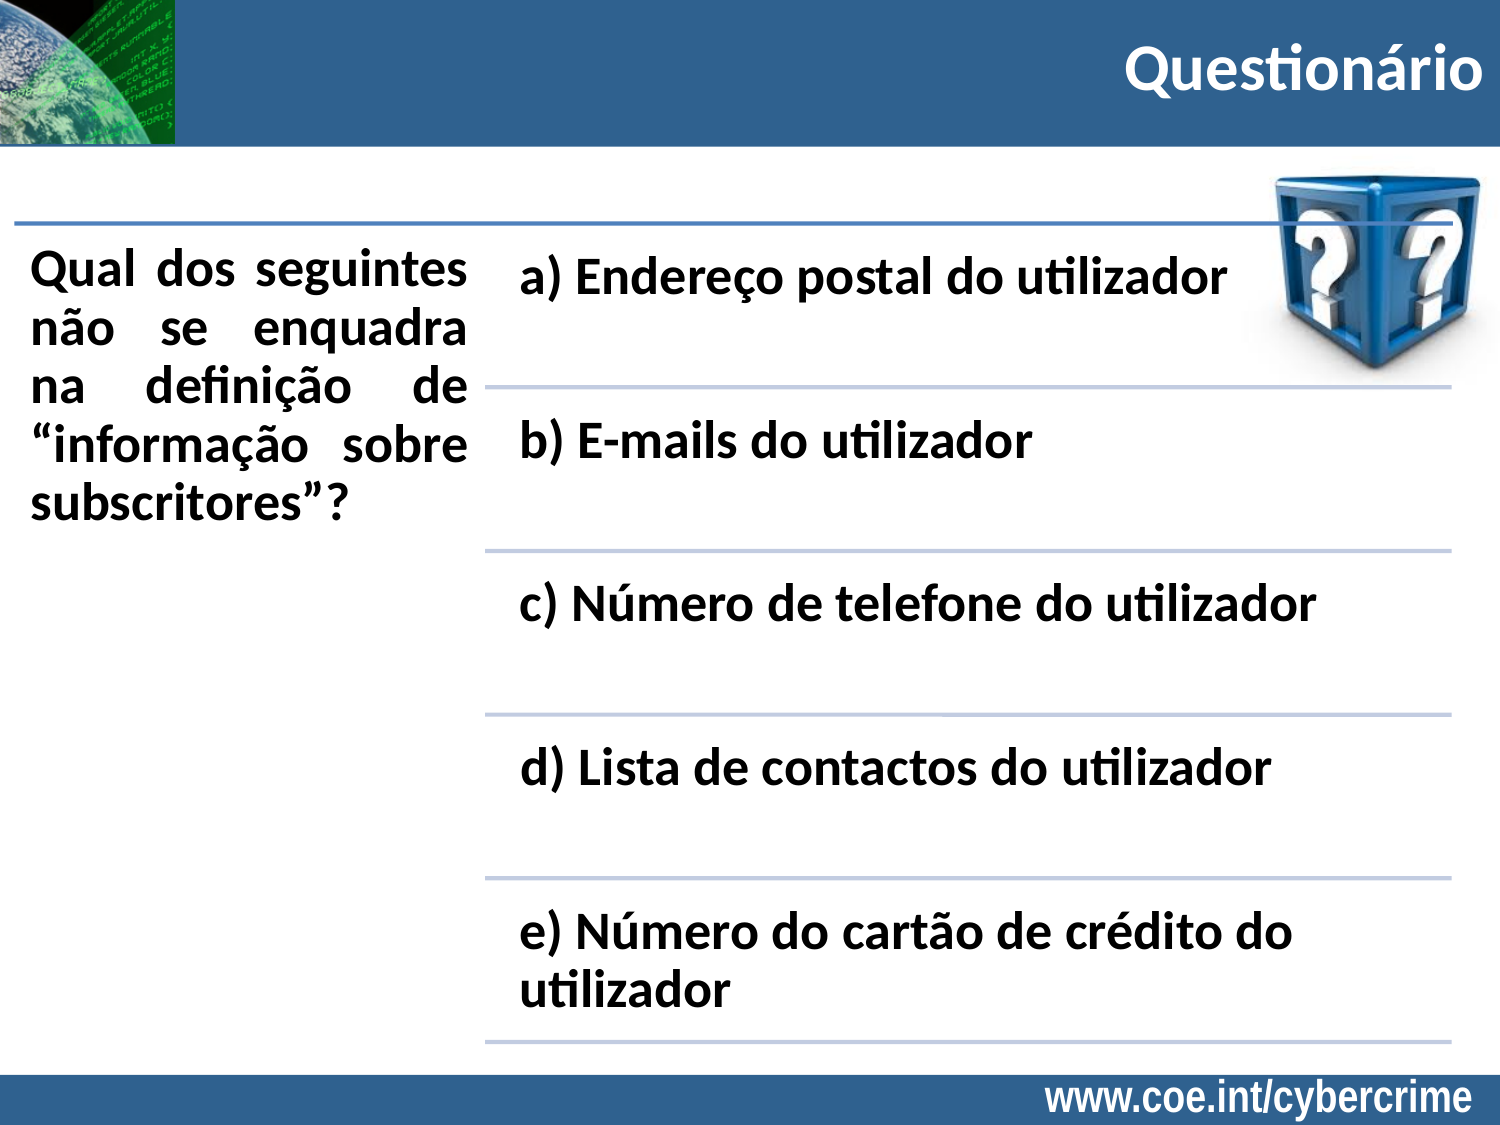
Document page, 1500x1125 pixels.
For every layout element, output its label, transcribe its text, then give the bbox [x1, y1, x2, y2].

text_box Questionário [177, 0, 1500, 149]
picture [0, 0, 175, 144]
text_box [0, 1073, 1030, 1125]
text_box www.coe.int/cybercrime [1030, 1059, 1500, 1125]
picture [1227, 115, 1500, 406]
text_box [14, 222, 1454, 1053]
